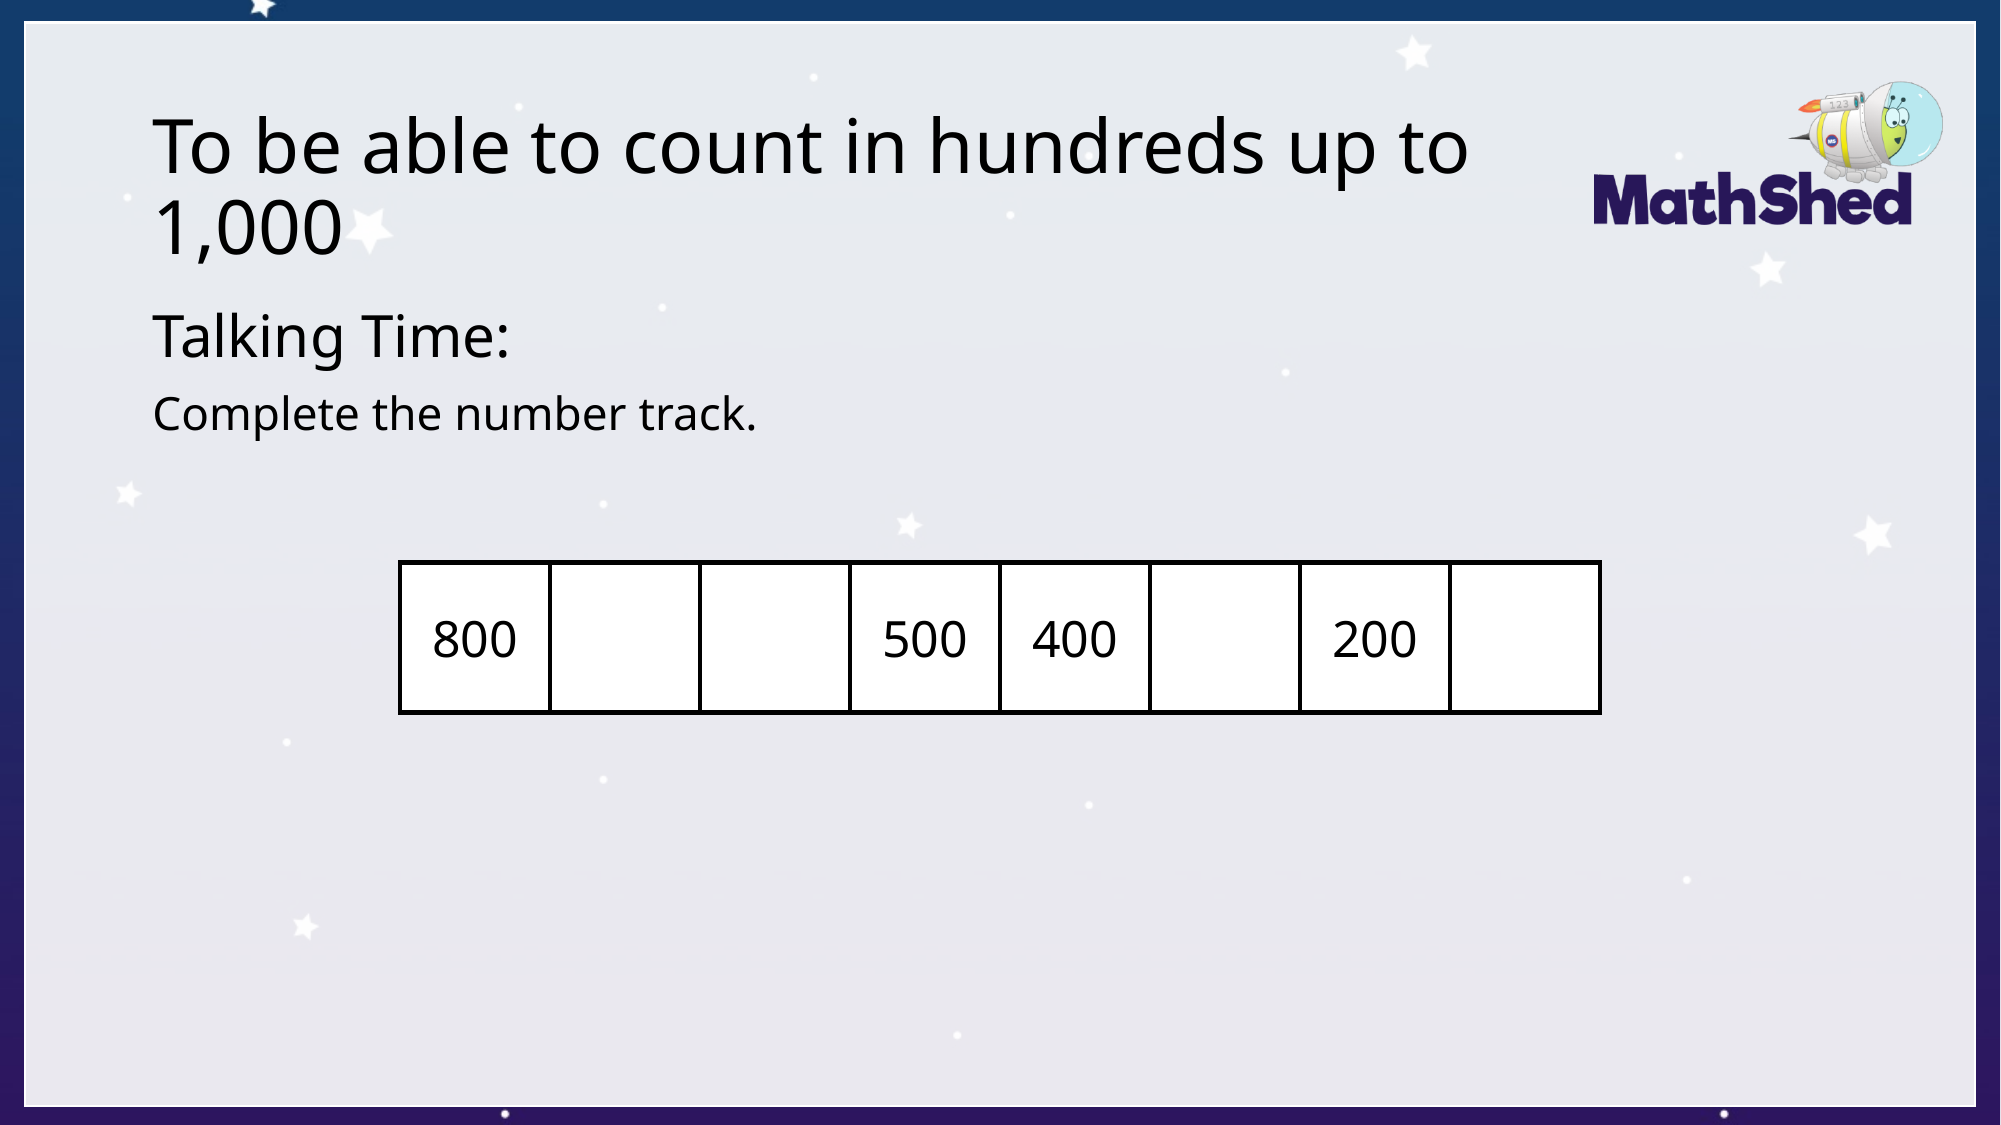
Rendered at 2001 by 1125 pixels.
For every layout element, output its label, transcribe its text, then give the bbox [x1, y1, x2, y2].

text_box 400 [999, 561, 1149, 713]
picture [0, 0, 2001, 1125]
text_box [549, 561, 699, 713]
text_box [1449, 561, 1601, 713]
text_box 500 [849, 561, 999, 713]
text_box 200 [1299, 561, 1449, 713]
text_box [1149, 561, 1299, 713]
text_box [699, 561, 849, 713]
title To be able to count in hundreds up to 1,000 [137, 81, 1578, 299]
text_box 800 [399, 561, 549, 713]
list Talking Time: Complete the number track. [137, 299, 1863, 1014]
